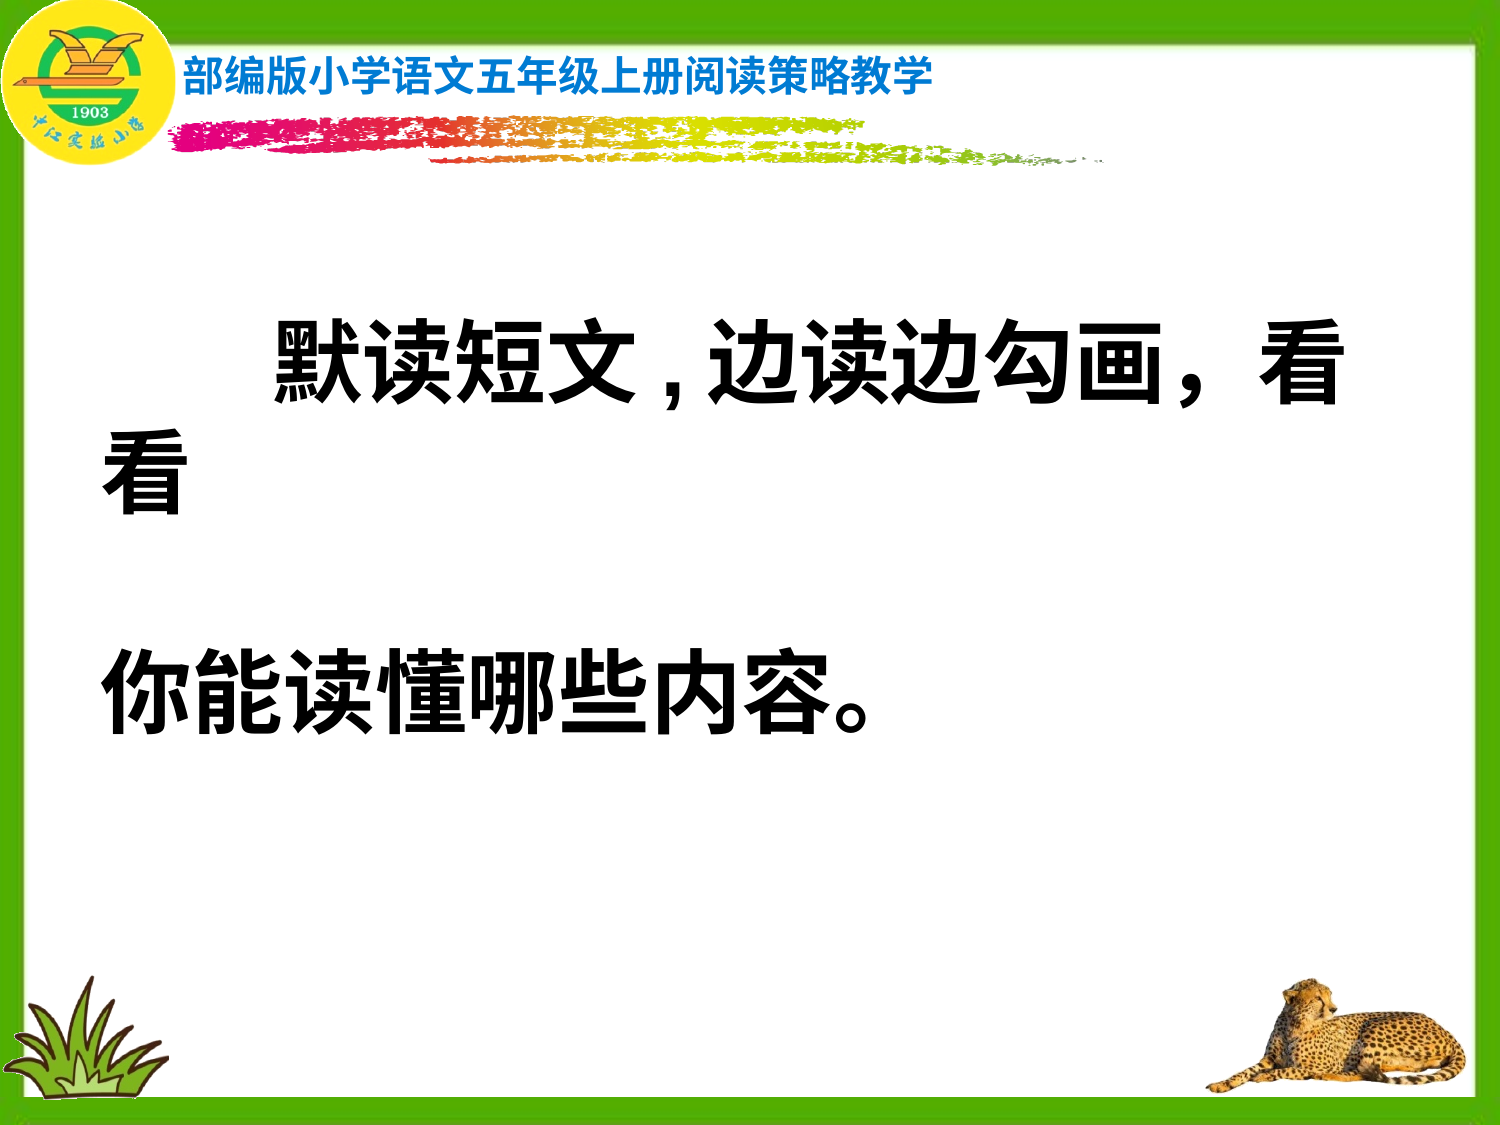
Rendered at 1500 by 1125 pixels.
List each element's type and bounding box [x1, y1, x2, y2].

picture [0, 903, 169, 1125]
text_box [0, 0, 1500, 1125]
